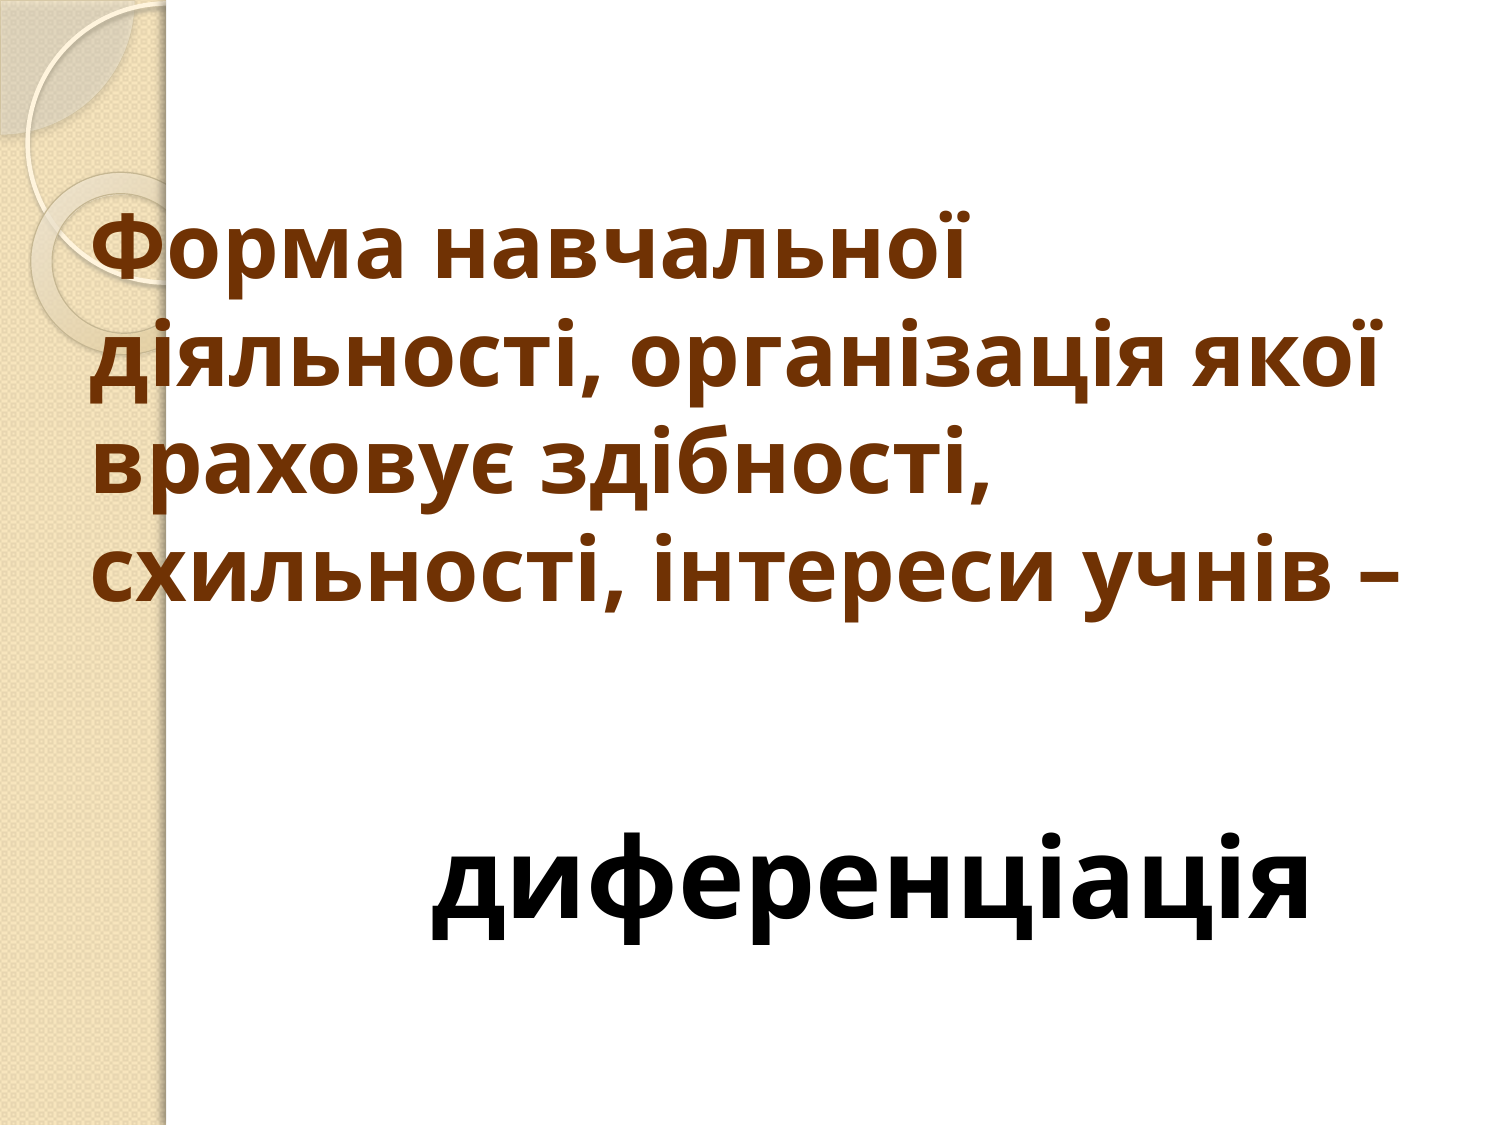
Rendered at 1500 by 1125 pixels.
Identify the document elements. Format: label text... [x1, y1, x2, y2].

list диференціація [75, 798, 1425, 1005]
title Форма навчальної діяльності, організація якої враховує здібності, схильності, інтереси учнів – [75, 45, 1425, 764]
